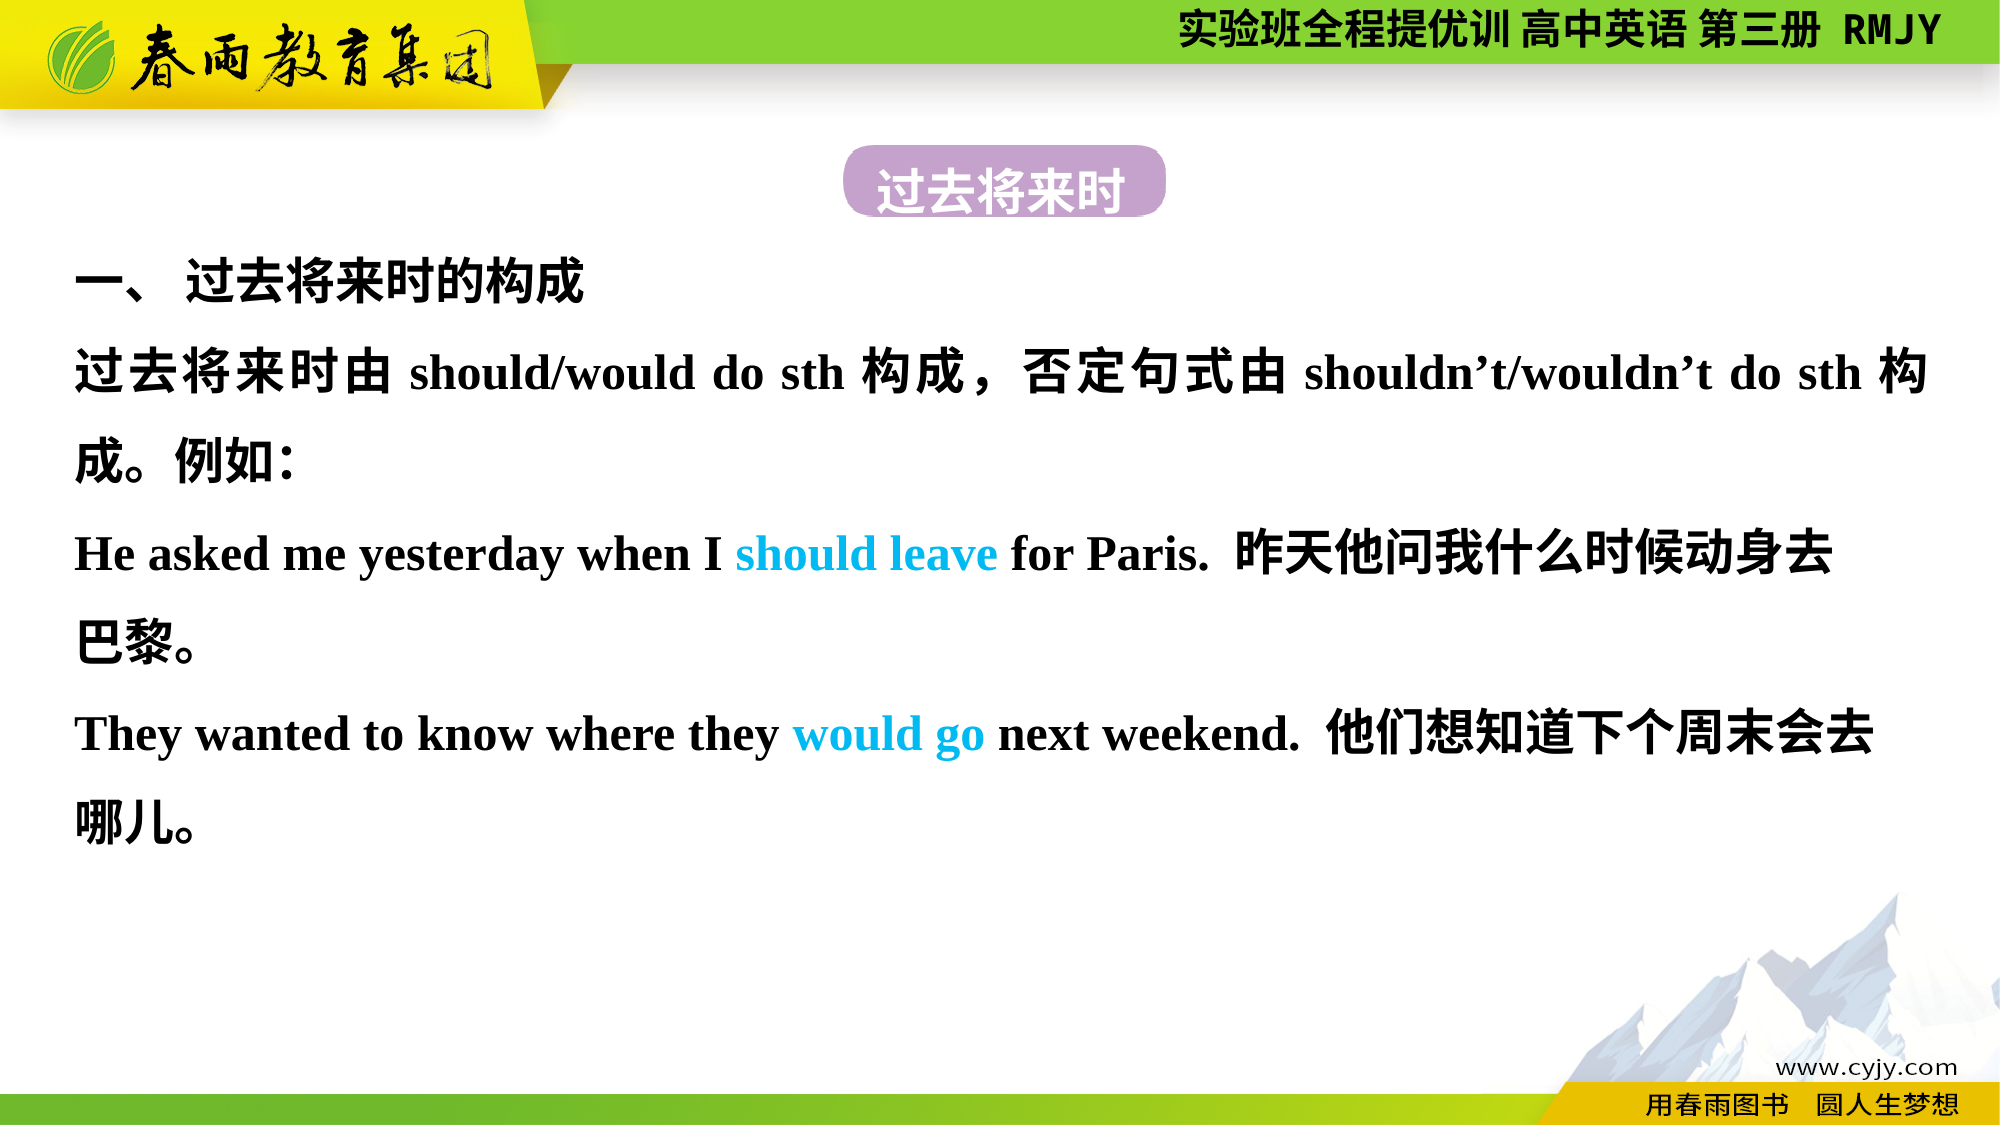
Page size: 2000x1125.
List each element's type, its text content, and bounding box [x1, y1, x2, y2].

list 过去将来时 一、 过去将来时的构成 过去将来时由should/would do sth构成，否定句式由shouldn’t/wouldn’t do sth构成。例如： He asked me yesterday when I should leave for Paris. 昨天他问我什么时候动身去 巴黎。 They wanted to know where they would go next weekend. 他们想知道下个周末会去 哪儿。 [59, 122, 1944, 854]
picture [0, 0, 2000, 1125]
